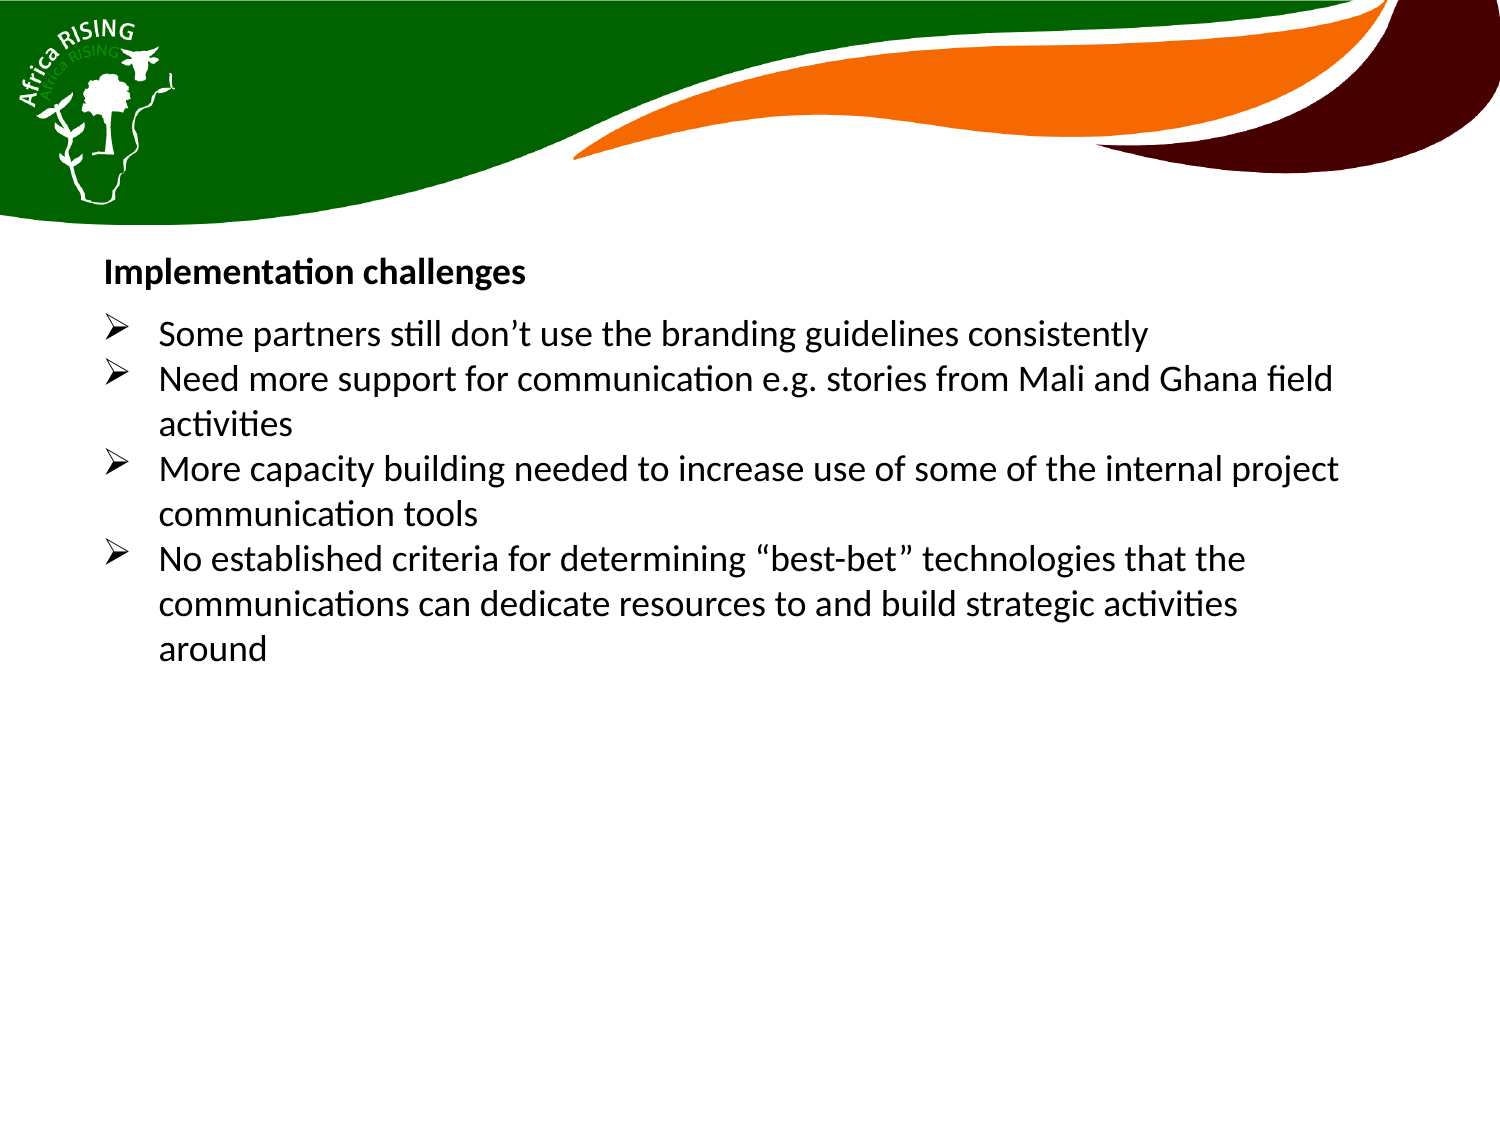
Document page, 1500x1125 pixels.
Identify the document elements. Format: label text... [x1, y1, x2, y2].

text_box Some partners still don’t use the branding guidelines consistently Need more support for communication e.g. stories from Mali and Ghana field activities More capacity building needed to increase use of some of the internal project communication tools No established criteria for determining “best-bet” technologies that the communications can dedicate resources to and build strategic activities around [87, 302, 1363, 767]
picture [0, 0, 1500, 226]
text_box Implementation challenges [88, 239, 542, 300]
